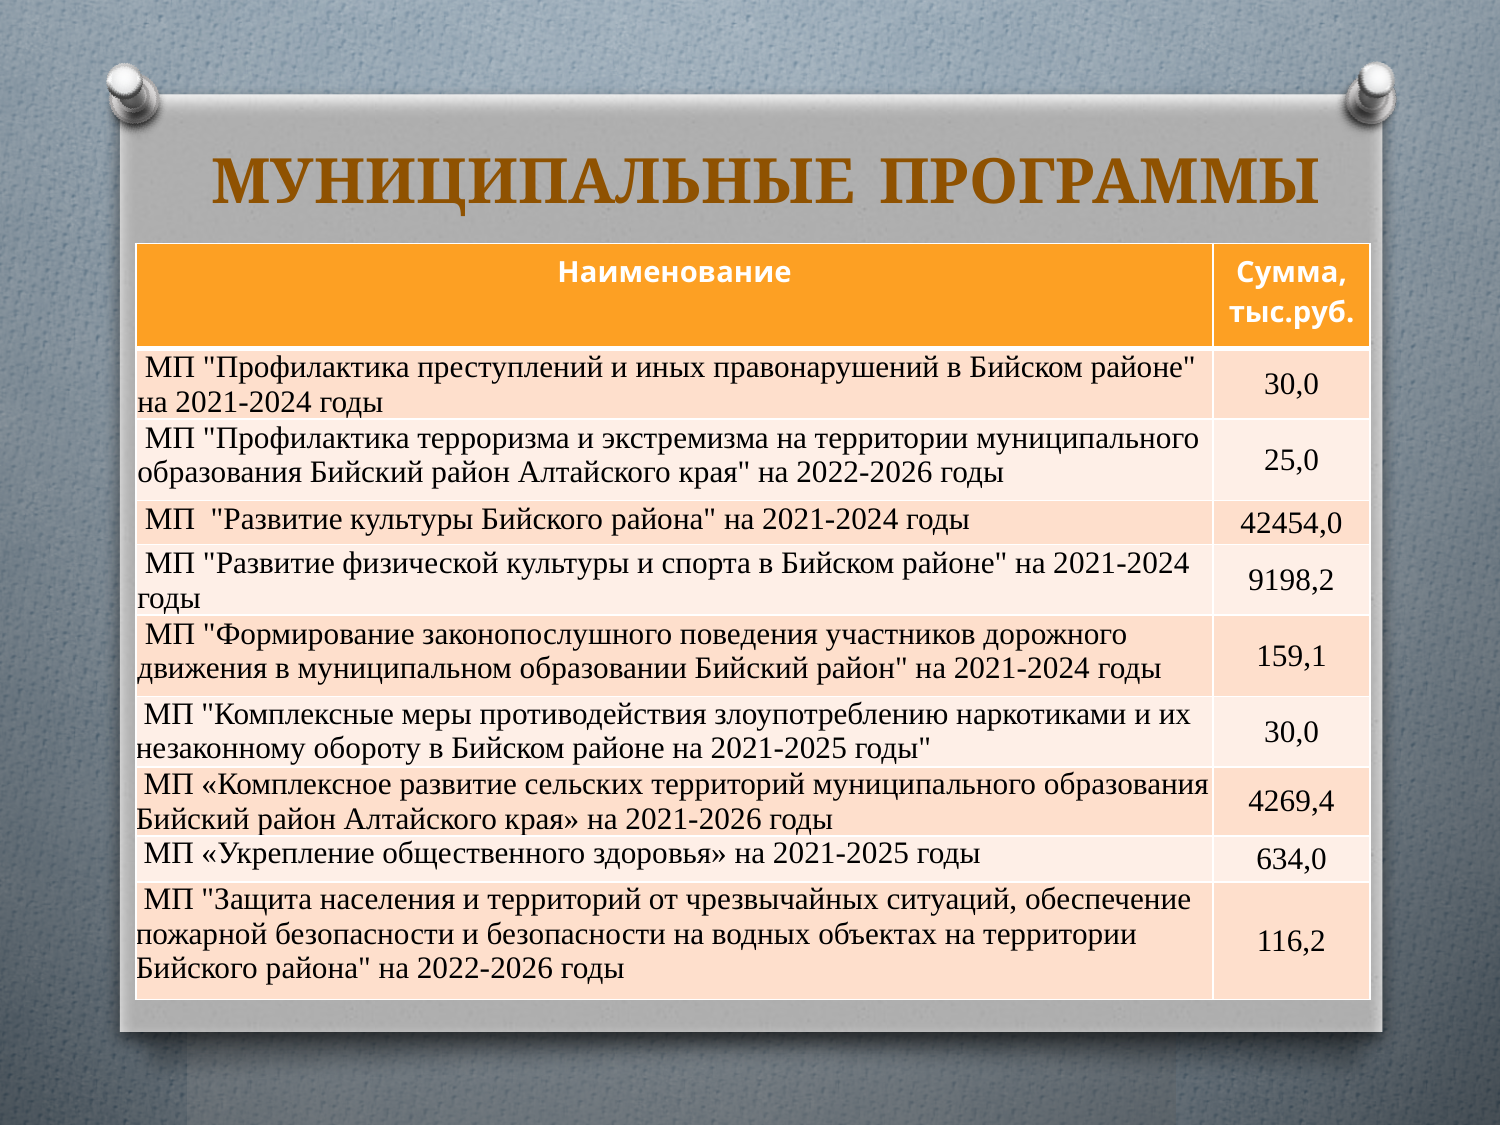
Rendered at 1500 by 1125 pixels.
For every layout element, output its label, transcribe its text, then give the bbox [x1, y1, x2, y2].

picture [1317, 35, 1432, 103]
table_cell 42454,0 [1214, 501, 1369, 544]
table_cell МП "Формирование законопослушного поведения участников дорожного движения в муниципальном образовании Бийский район" на 2021-2024 годы [137, 616, 1212, 696]
table_cell МП "Комплексные меры противодействия злоупотреблению наркотиками и их незаконному обороту в Бийском районе на 2021-2025 годы" [137, 697, 1212, 766]
table_header Наименование [137, 244, 1212, 346]
table_cell 30,0 [1214, 697, 1369, 766]
table_cell МП «Комплексное развитие сельских территорий муниципального образования Бийский район Алтайского края» на 2021-2026 годы [137, 768, 1212, 835]
table_cell 159,1 [1214, 616, 1369, 696]
table_cell 30,0 [1214, 351, 1369, 418]
table_header Сумма, тыс.руб. [1214, 244, 1369, 346]
table_cell 634,0 [1214, 837, 1369, 881]
table_cell 25,0 [1214, 420, 1369, 500]
picture [75, 29, 198, 124]
text_box Муниципальные программы [94, 103, 1438, 265]
table_cell 4269,4 [1214, 768, 1369, 835]
table_cell МП «Укрепление общественного здоровья» на 2021-2025 годы [137, 837, 1212, 881]
table_cell 9198,2 [1214, 545, 1369, 614]
table_cell МП "Развитие физической культуры и спорта в Бийском районе" на 2021-2024 годы [137, 545, 1212, 614]
table_cell МП "Профилактика терроризма и экстремизма на территории муниципального образования Бийский район Алтайского края" на 2022-2026 годы [137, 420, 1212, 500]
table_cell МП "Защита населения и территорий от чрезвычайных ситуаций, обеспечение пожарной безопасности и безопасности на водных объектах на территории Бийского района" на 2022-2026 годы [137, 883, 1212, 999]
table_cell 116,2 [1214, 883, 1369, 999]
table_cell МП "Профилактика преступлений и иных правонарушений в Бийском районе" на 2021-2024 годы [137, 351, 1212, 418]
table_cell МП "Развитие культуры Бийского района" на 2021-2024 годы [137, 501, 1212, 544]
